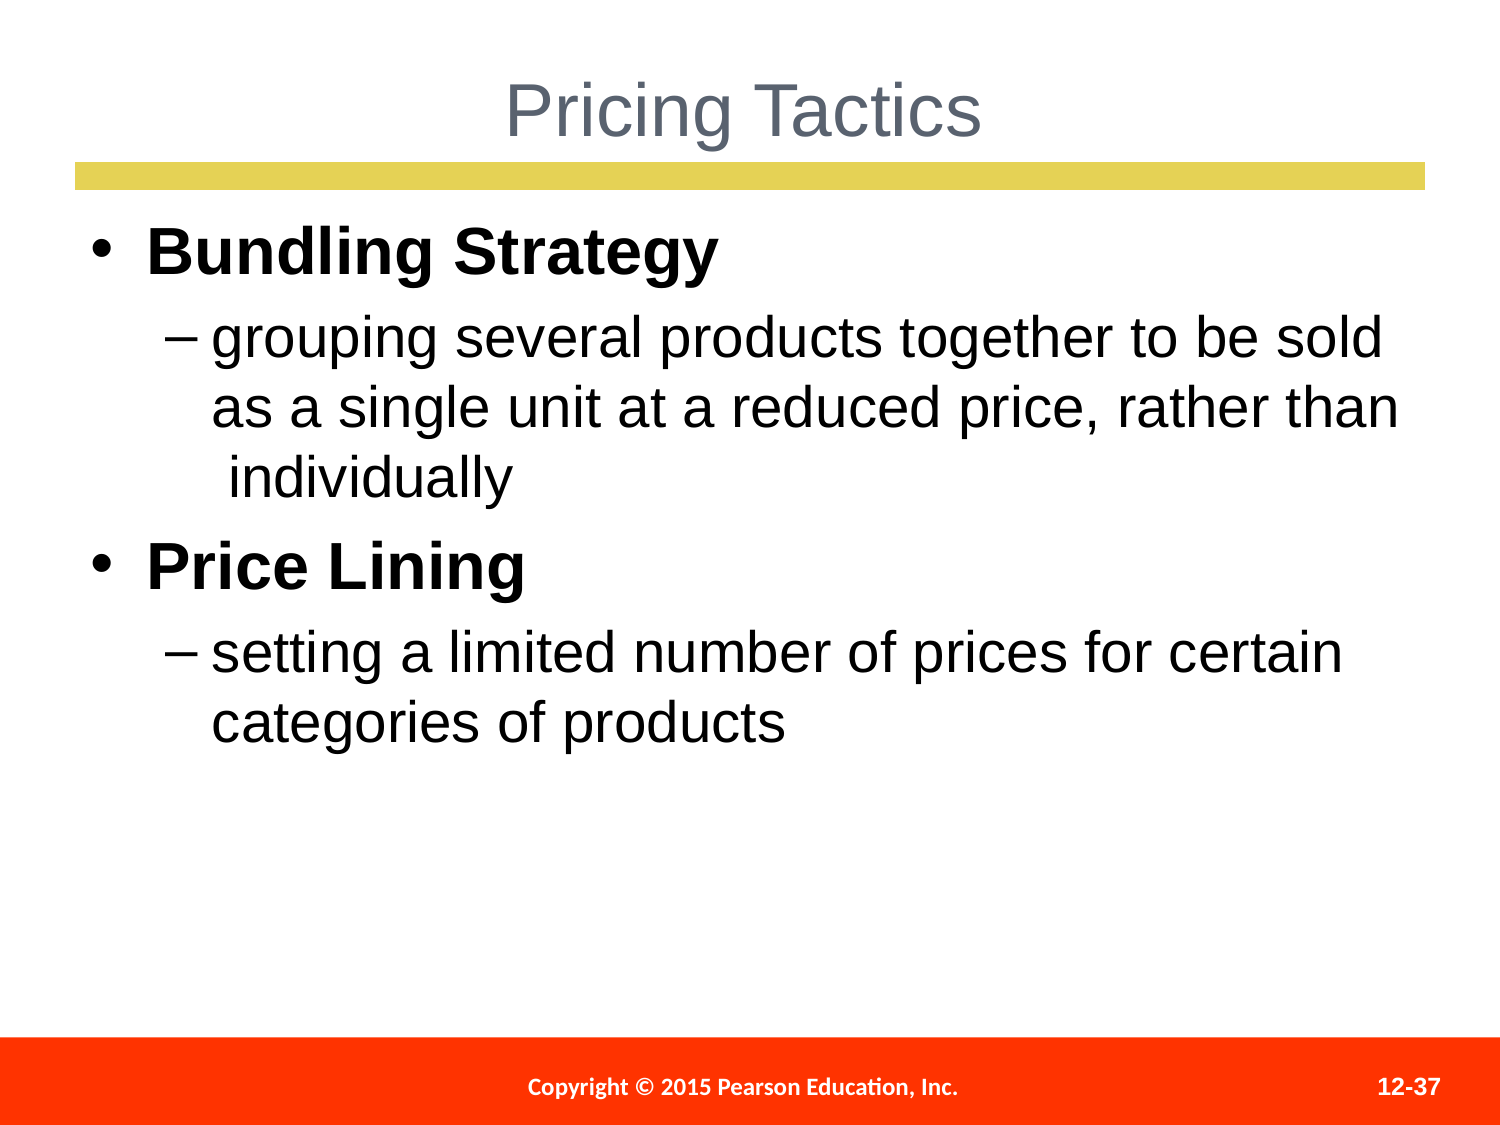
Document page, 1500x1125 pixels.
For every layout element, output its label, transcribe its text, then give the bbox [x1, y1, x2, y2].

list Bundling Strategy grouping several products together to be sold as a single unit at a reduced price, rather than individually Price Lining setting a limited number of prices for certain categories of products [74, 199, 1426, 1006]
title Pricing Tactics [49, 12, 1438, 201]
